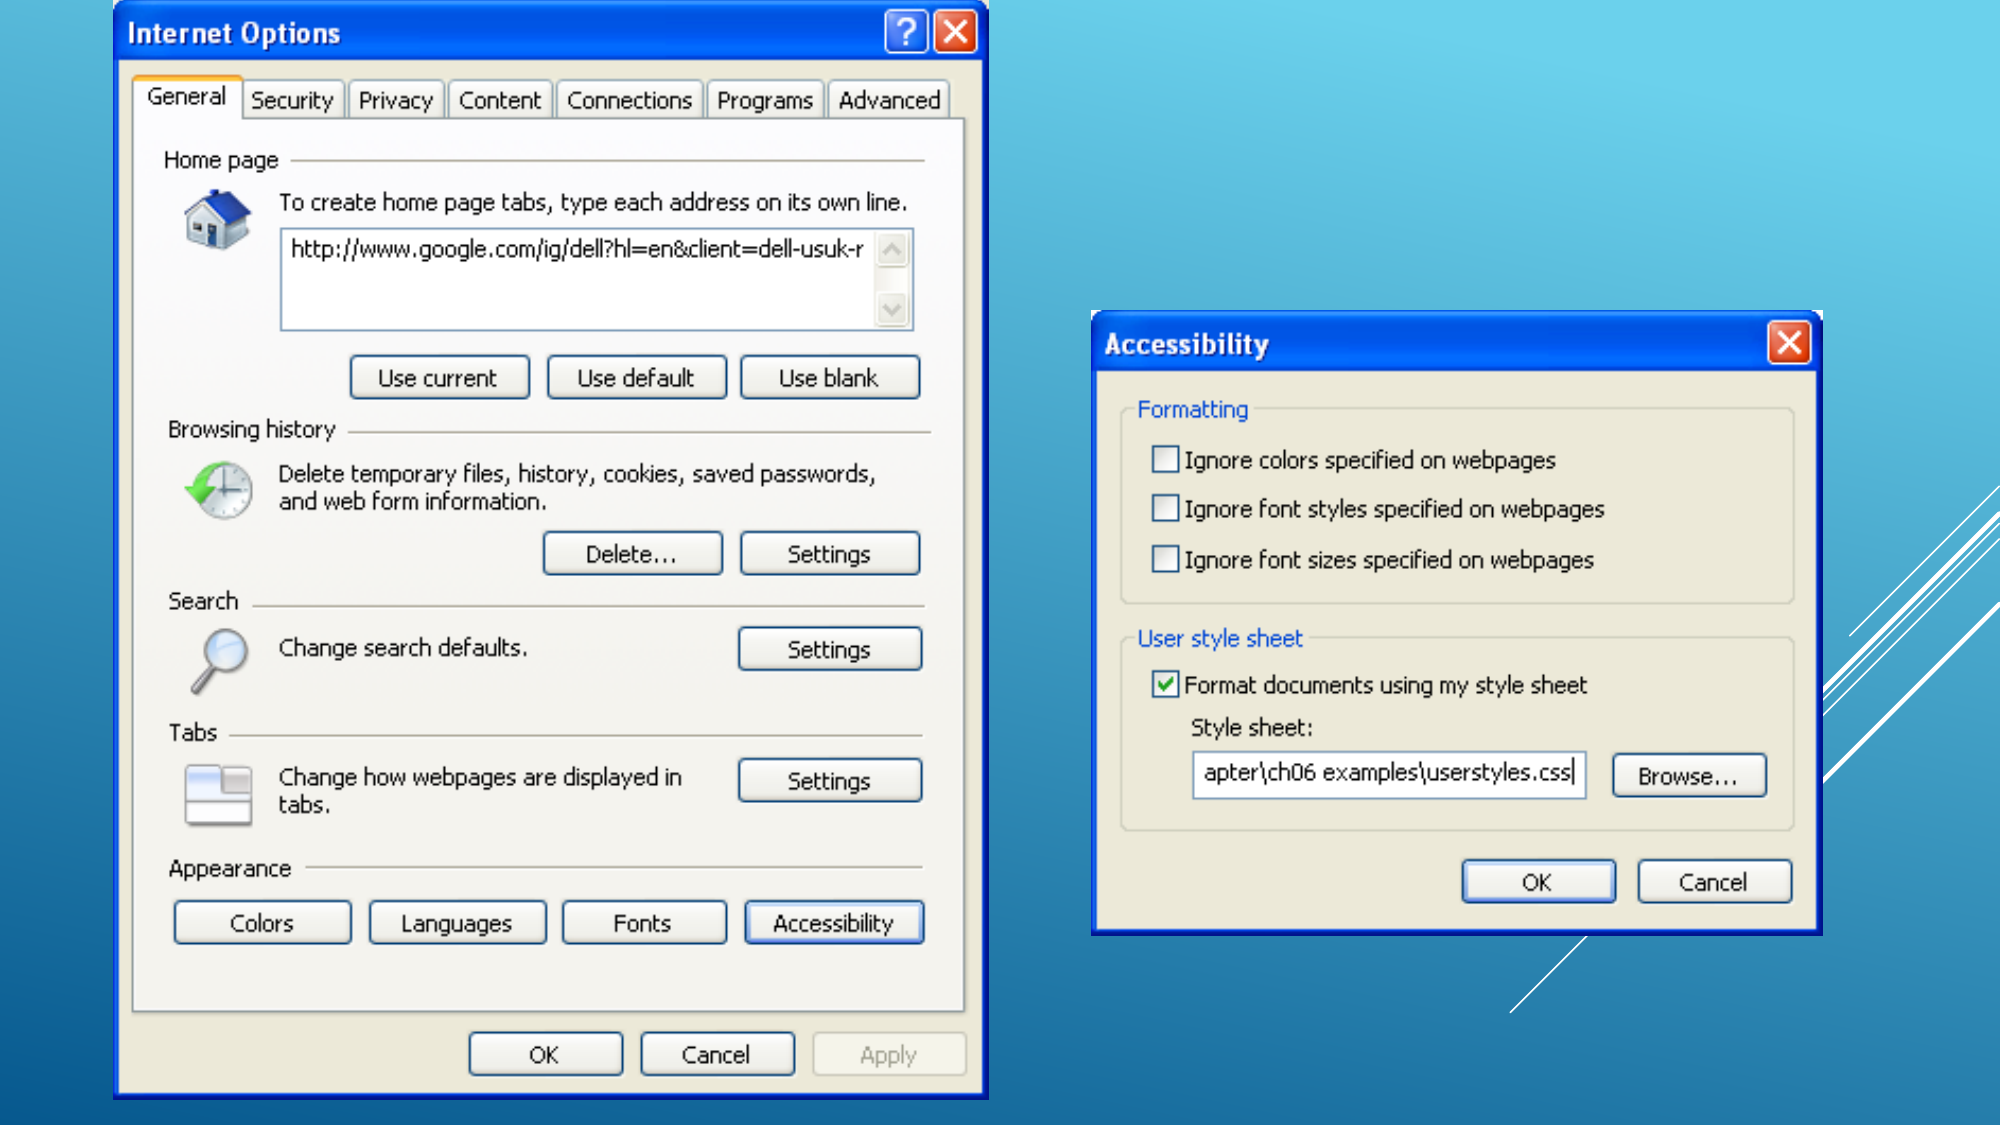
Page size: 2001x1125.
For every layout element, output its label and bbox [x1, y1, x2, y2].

picture [112, 0, 989, 1101]
picture [1091, 310, 1824, 936]
